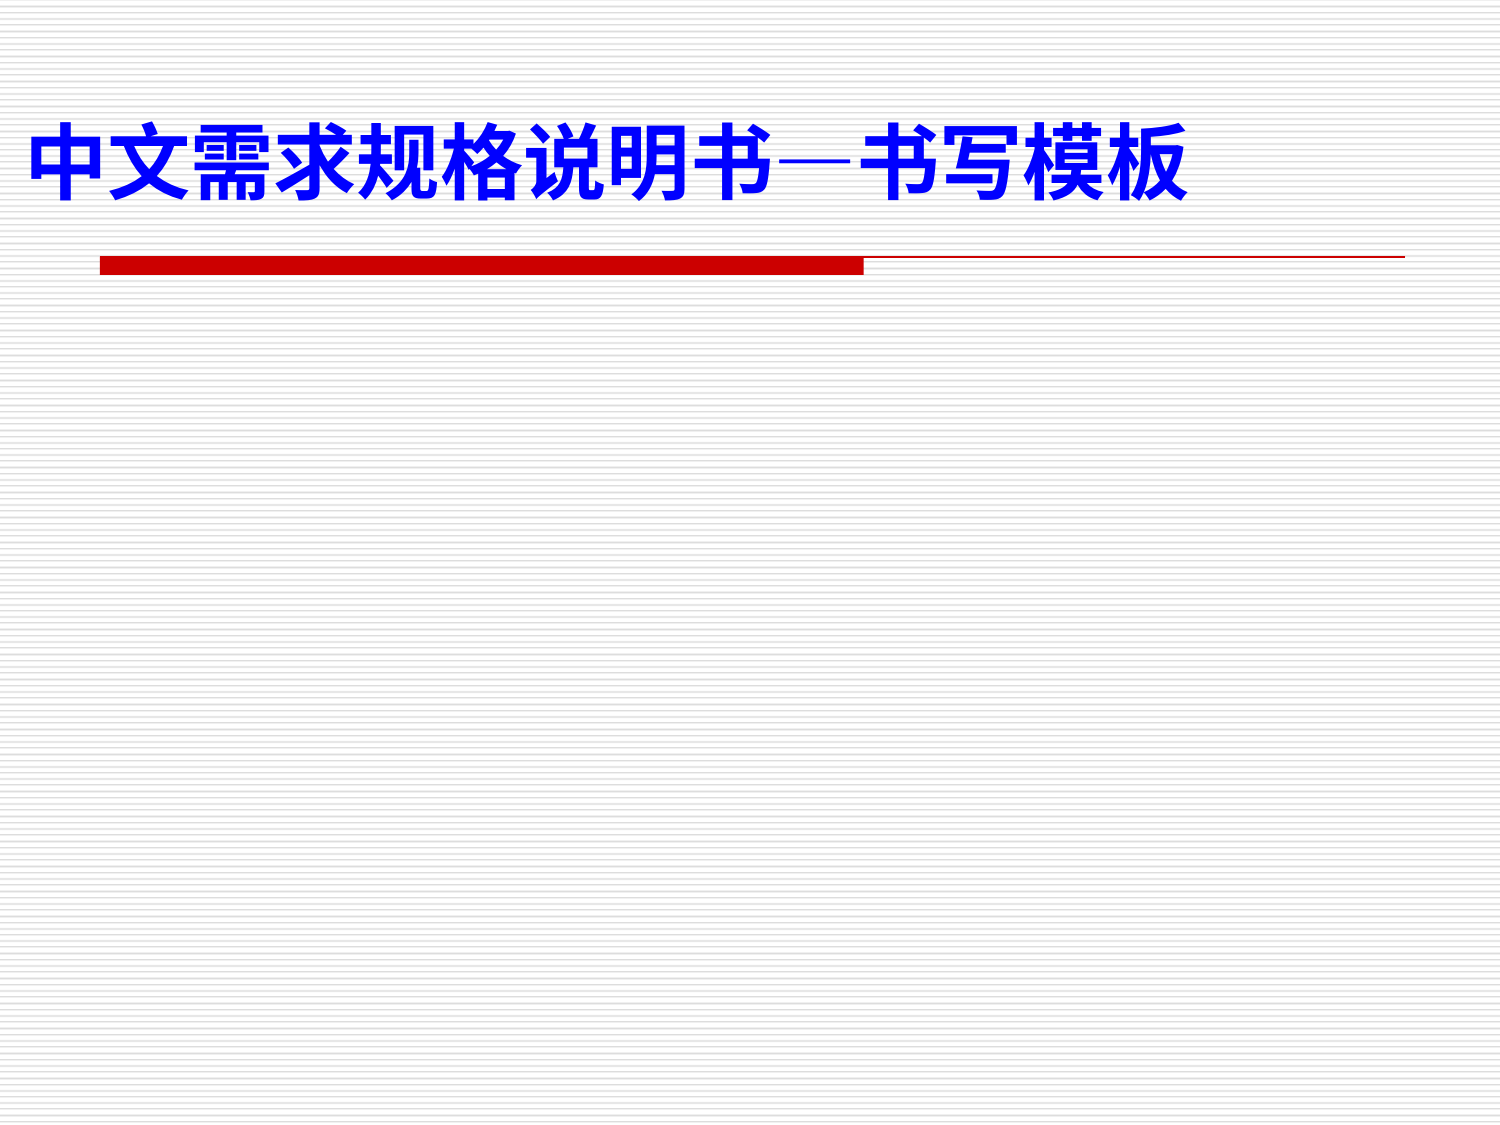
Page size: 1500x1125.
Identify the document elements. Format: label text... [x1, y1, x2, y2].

text_box 中文需求规格说明书—书写模板 [9, 82, 1317, 218]
picture [0, 0, 1500, 1125]
